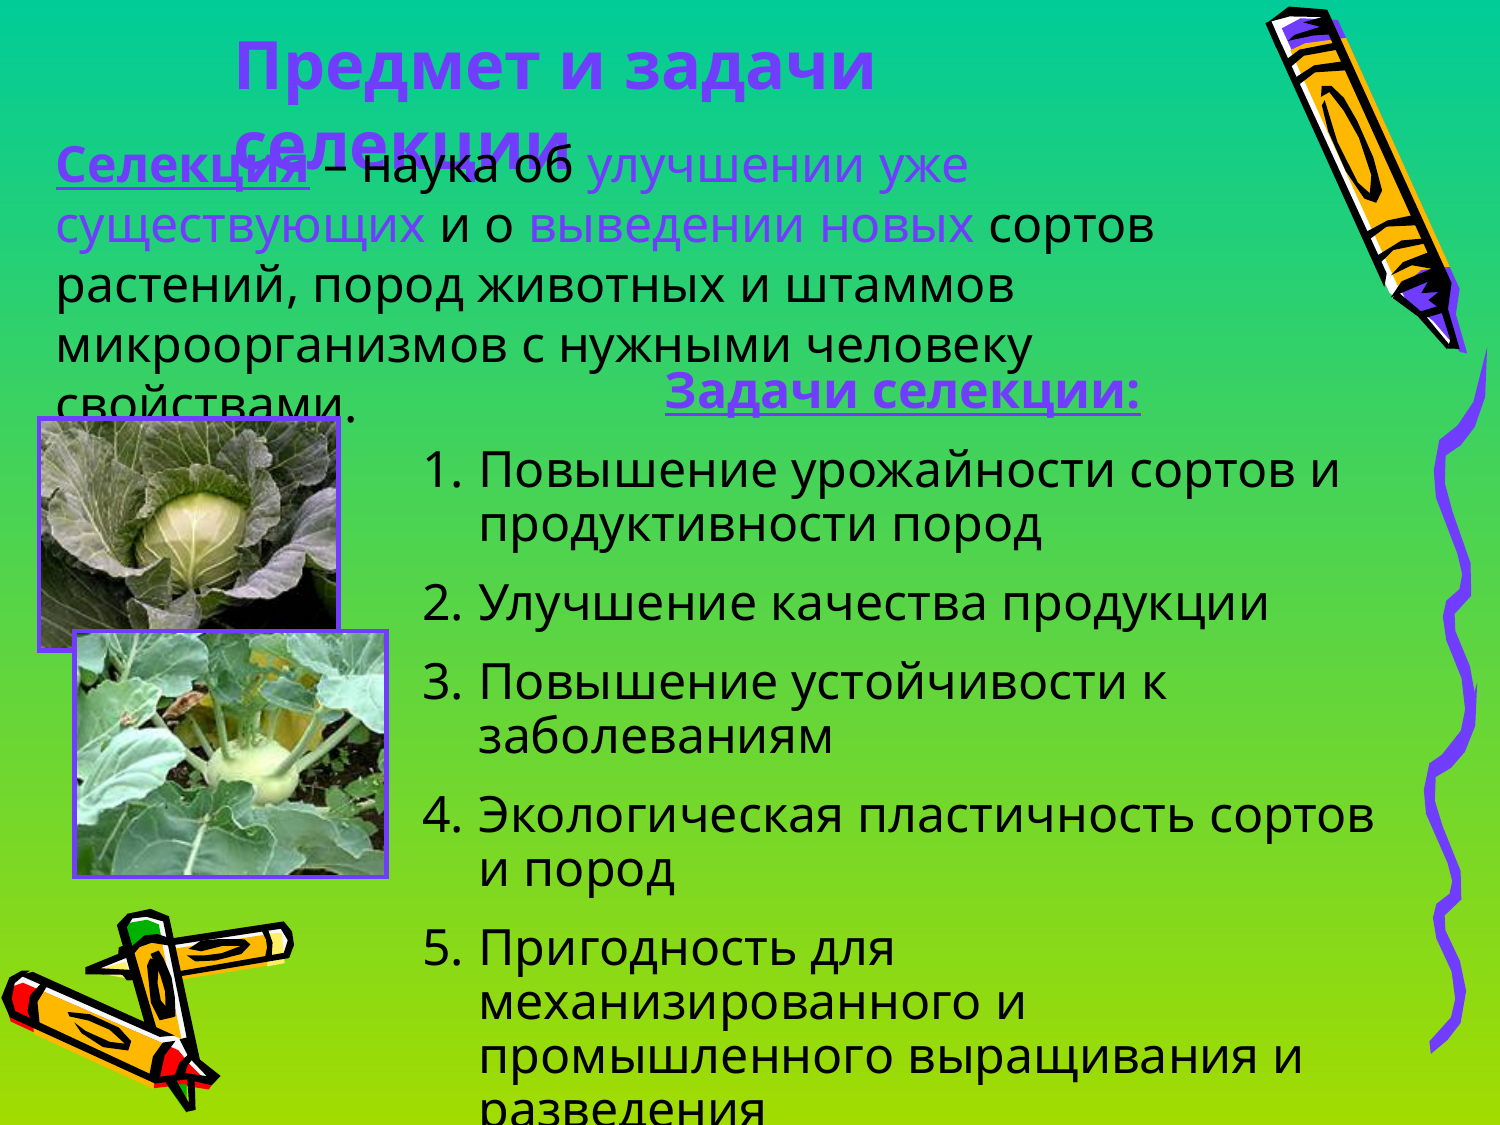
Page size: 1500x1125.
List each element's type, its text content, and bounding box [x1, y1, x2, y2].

text_box Предмет и задачи селекции [218, 15, 1223, 125]
text_box Задачи селекции: Повышение урожайности сортов и продуктивности пород Улучшение качества продукции Повышение устойчивости к заболеваниям Экологическая пластичность сортов и пород Пригодность для механизированного и промышленного выращивания и разведения [407, 358, 1412, 1125]
text_box Селекция – наука об улучшении уже существующих и о выведении новых сортов растений, пород животных и штаммов микроорганизмов с нужными человеку свойствами. [41, 125, 1353, 441]
picture [40, 420, 385, 875]
